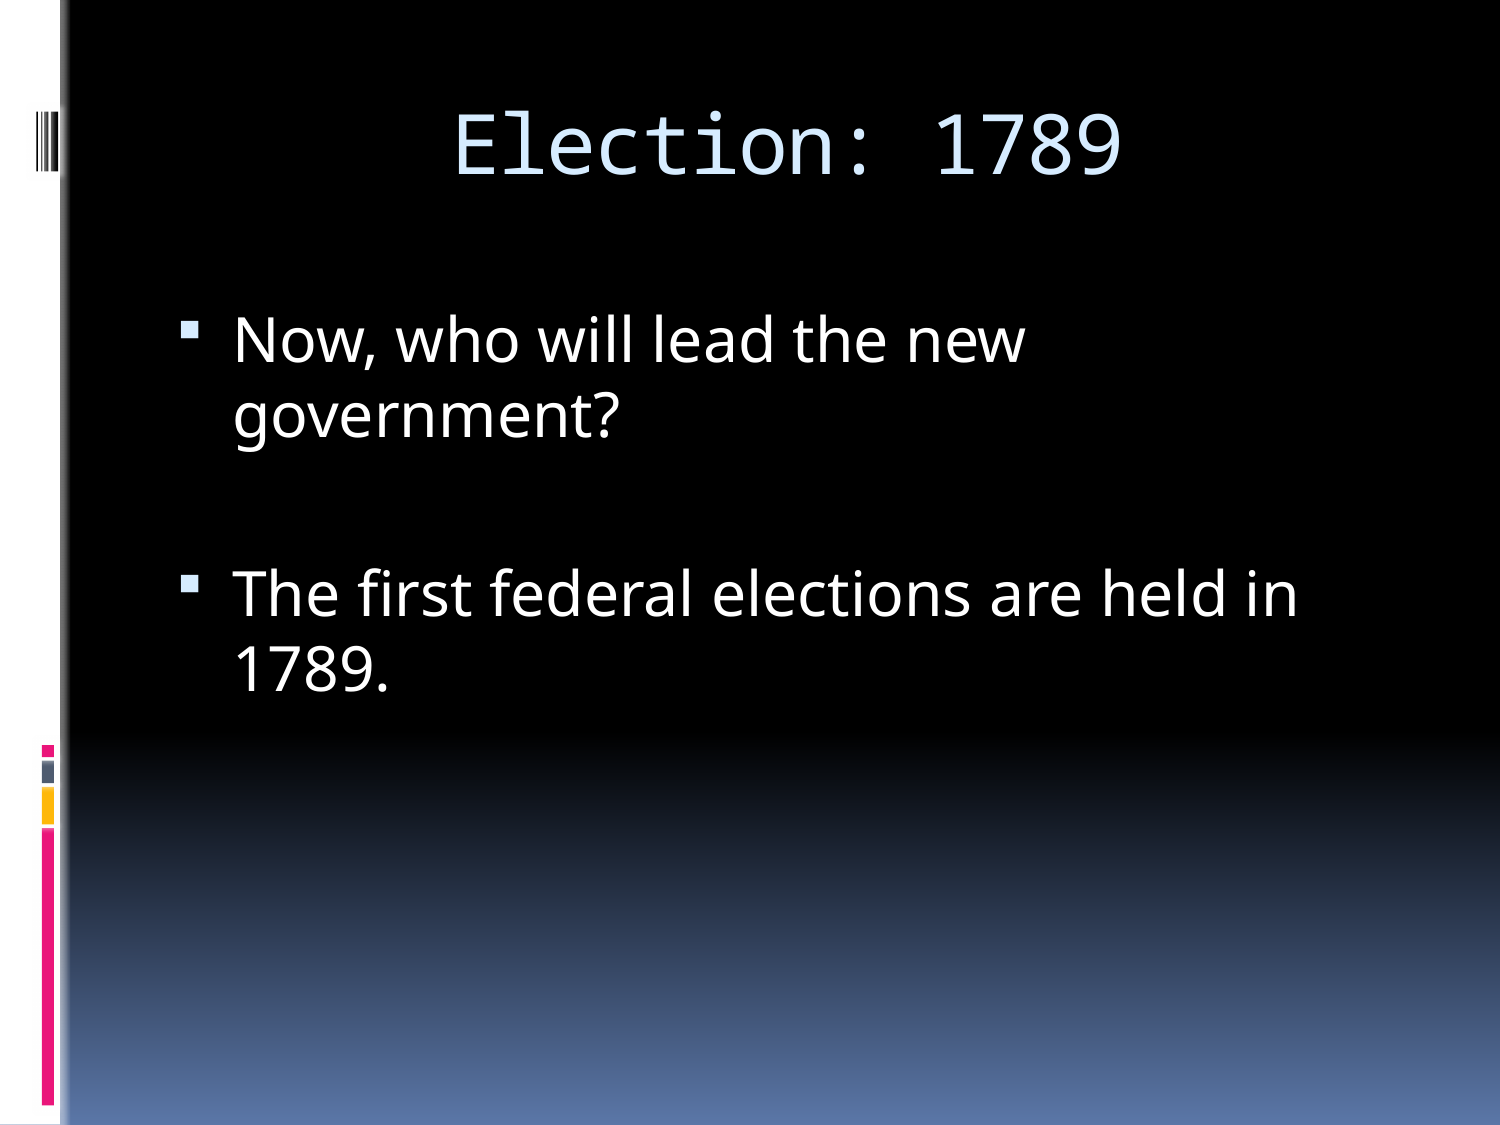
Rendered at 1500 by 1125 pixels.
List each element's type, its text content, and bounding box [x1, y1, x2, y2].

title Election: 1789 [150, 83, 1425, 234]
list Now, who will lead the new government? The first federal elections are held in 1789. [150, 292, 1425, 1043]
